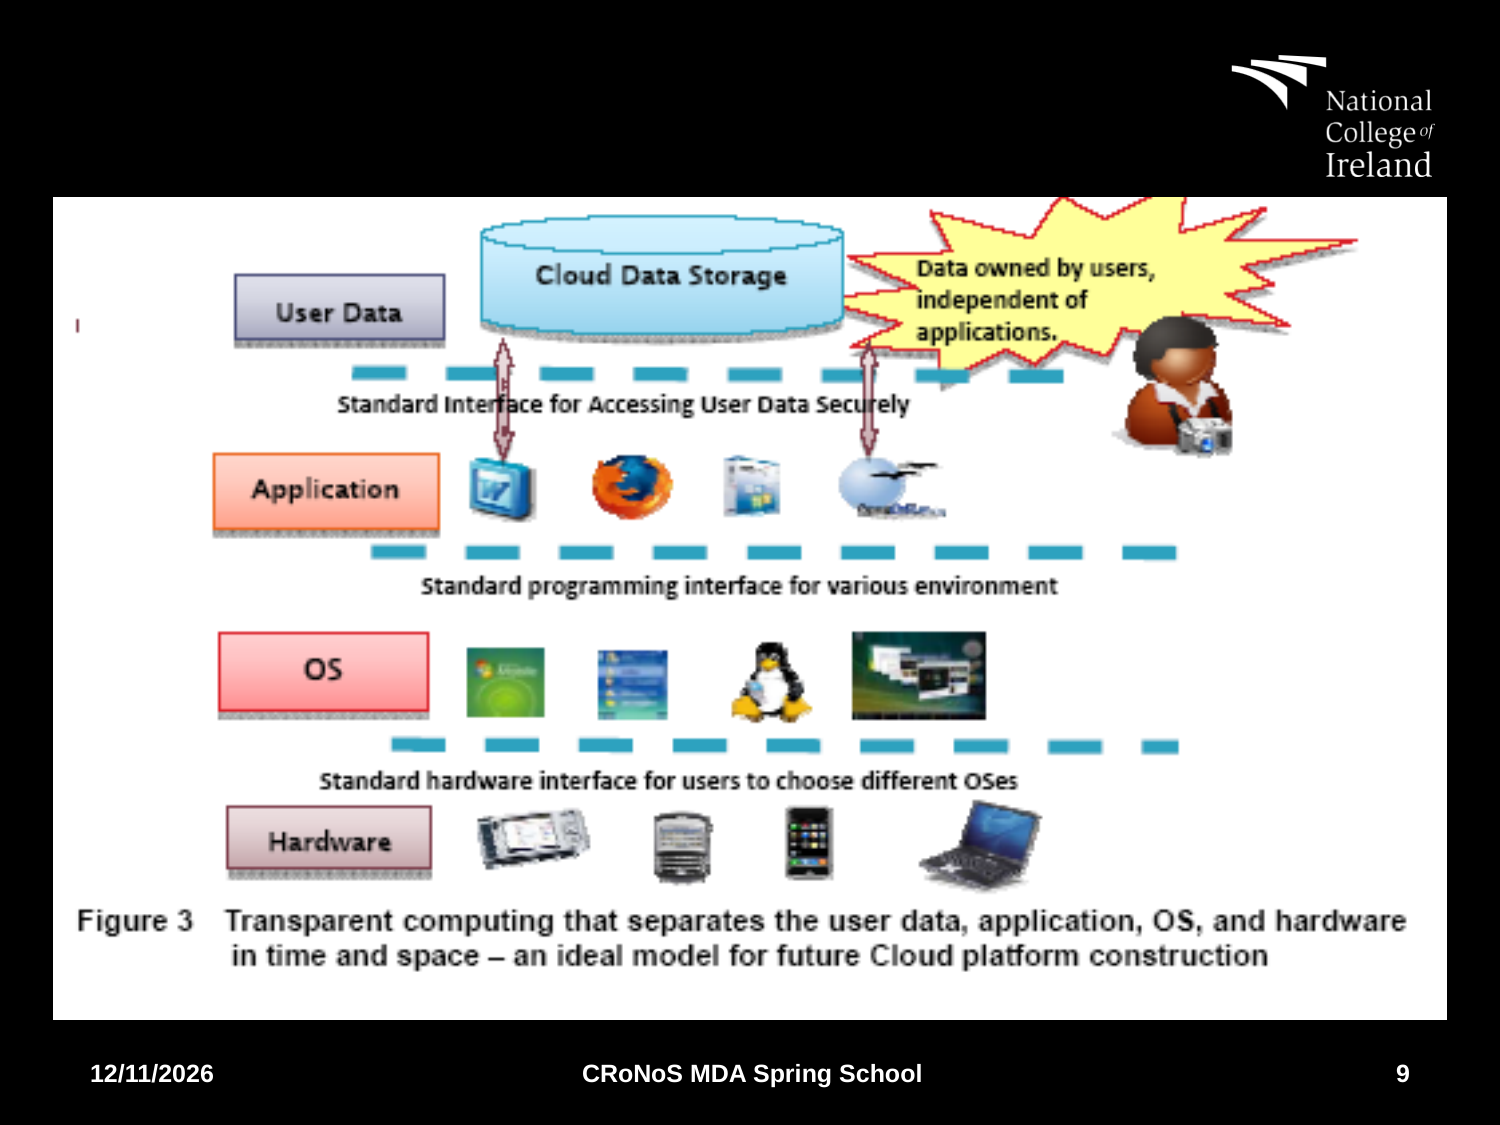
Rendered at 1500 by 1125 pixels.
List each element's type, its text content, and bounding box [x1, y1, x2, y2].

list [52, 197, 1447, 1020]
footer CRoNoS MDA Spring School [458, 1042, 1047, 1103]
slide_number 9 [1074, 1042, 1425, 1103]
picture [1231, 54, 1436, 178]
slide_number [75, 1042, 425, 1103]
